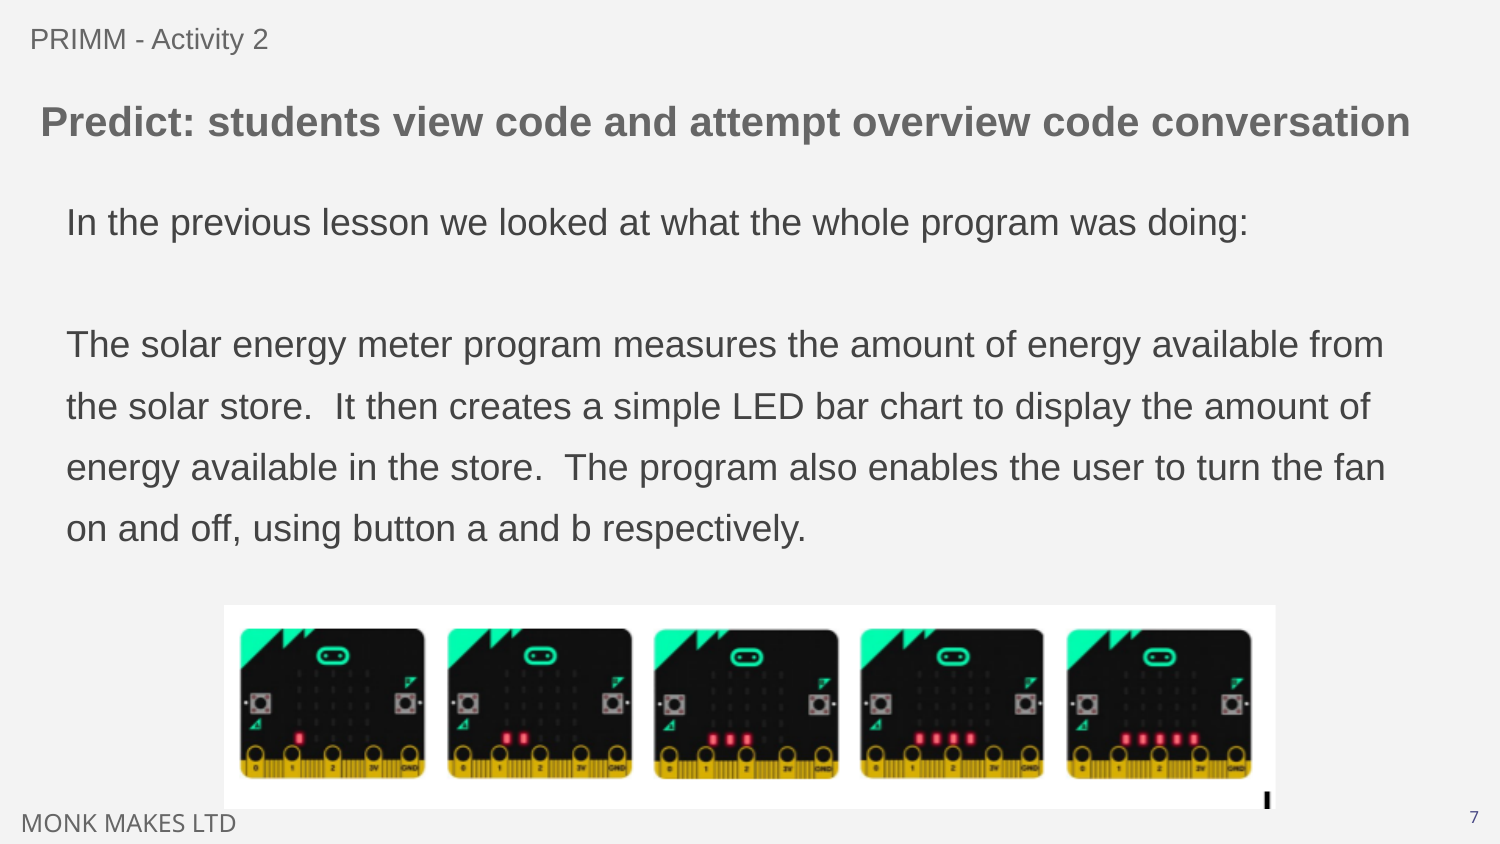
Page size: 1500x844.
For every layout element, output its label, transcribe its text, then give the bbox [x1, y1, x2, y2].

title Predict: students view code and attempt overview code conversation [25, 61, 1475, 178]
picture [223, 605, 1276, 810]
slide_number ‹#› [1448, 792, 1500, 844]
subtitle PRIMM - Activity 2 [14, 0, 1500, 52]
text_box In the previous lesson we looked at what the whole program was doing: The solar energy meter program measures the amount of energy available from the solar store. It then creates a simple LED bar chart to display the amount of energy available in the store. The program also enables the user to turn the fan on and off, using button a and b respectively. [51, 166, 1449, 606]
